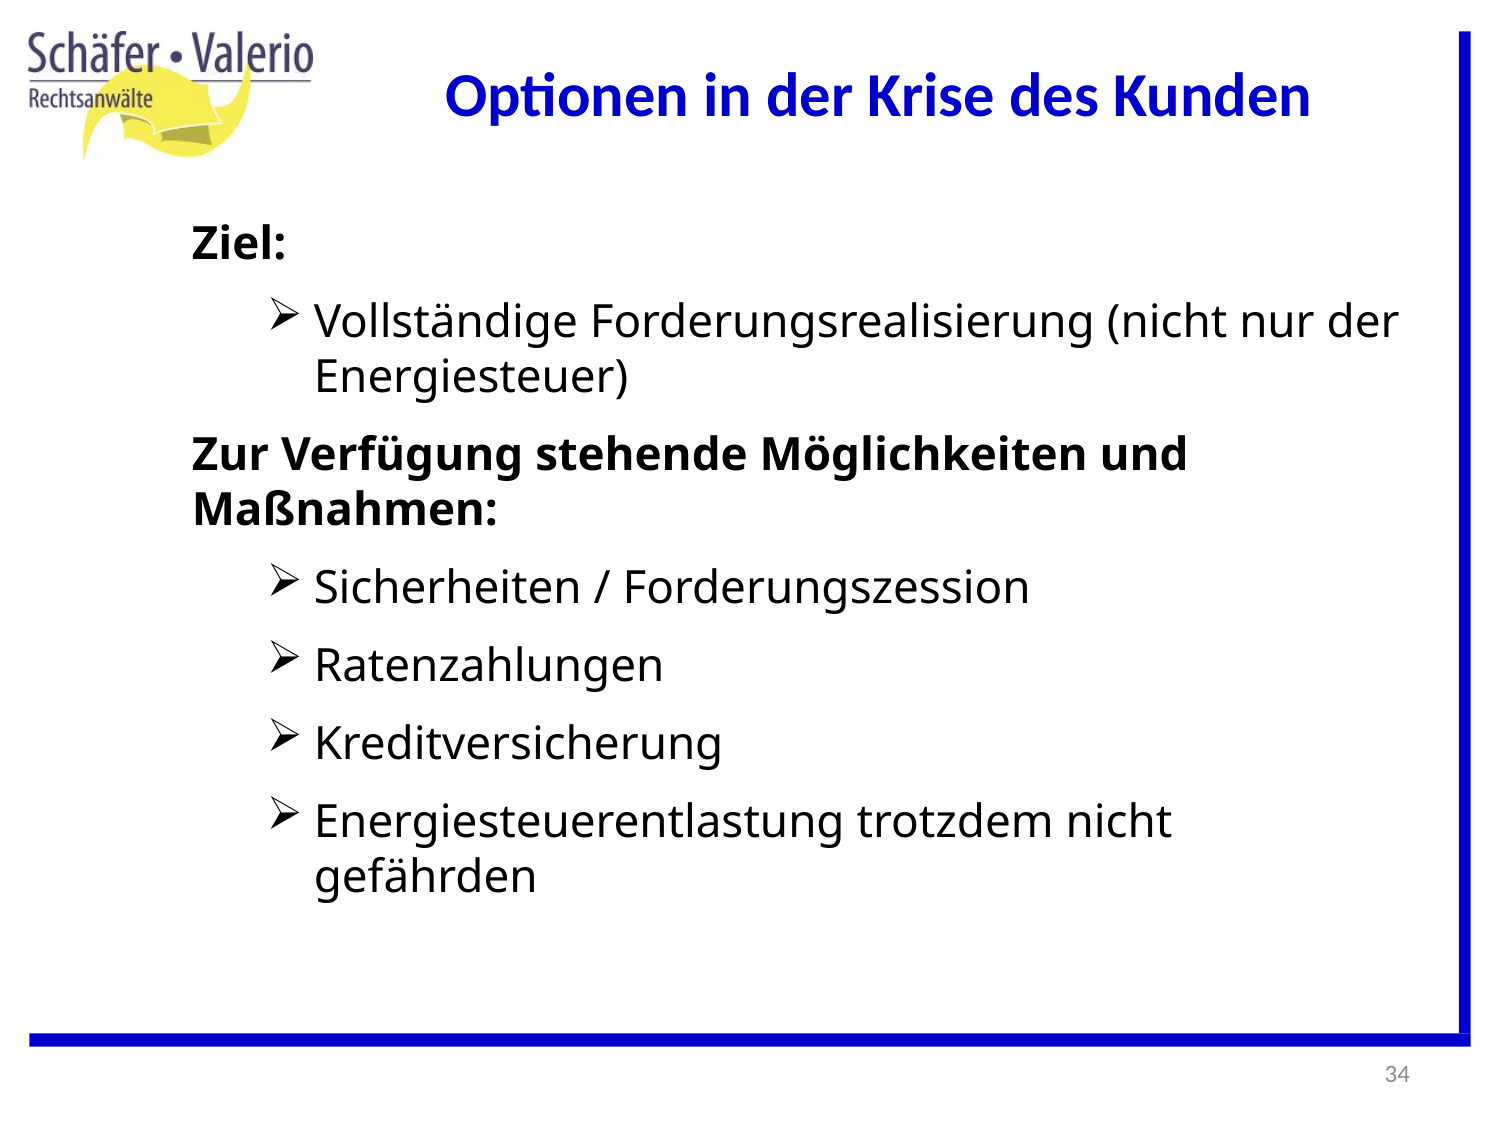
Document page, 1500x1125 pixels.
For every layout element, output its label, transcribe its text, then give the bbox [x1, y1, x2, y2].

picture [28, 31, 314, 160]
slide_number 34 [1074, 1055, 1425, 1103]
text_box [29, 31, 1471, 1048]
